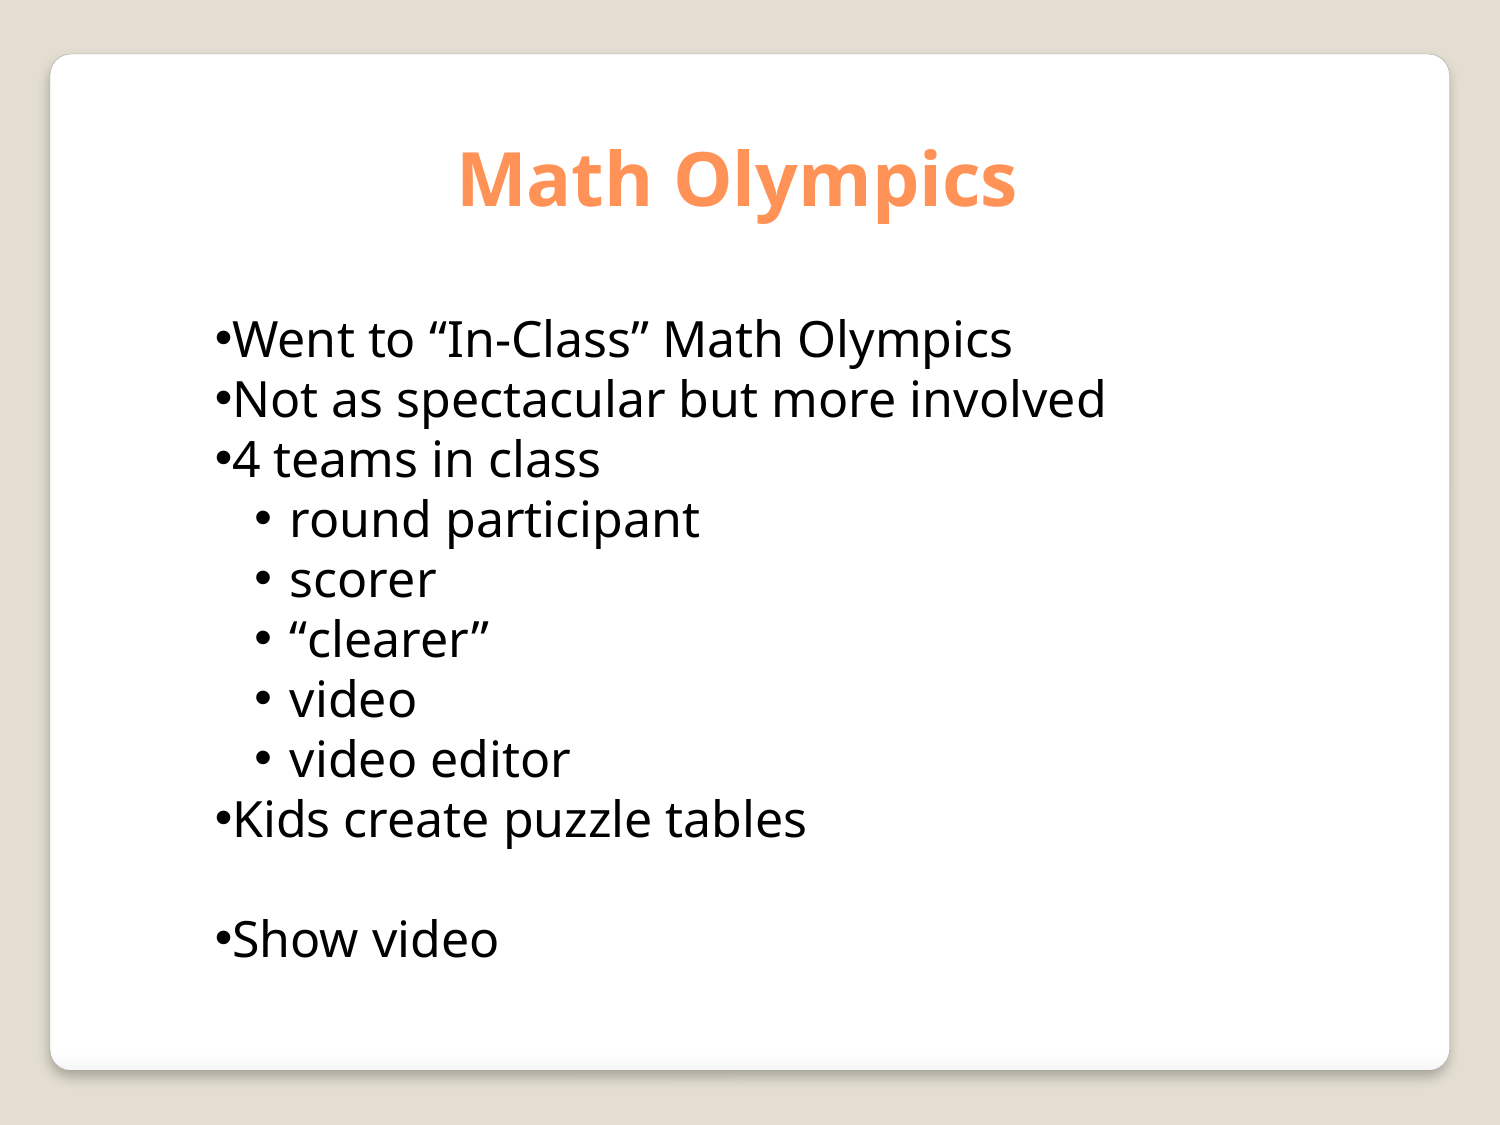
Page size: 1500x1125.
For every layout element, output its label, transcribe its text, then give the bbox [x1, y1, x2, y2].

text_box Went to “In-Class” Math Olympics Not as spectacular but more involved 4 teams in class round participant scorer “clearer” video video editor Kids create puzzle tables Show video [200, 300, 1288, 975]
text_box Math Olympics [99, 0, 1375, 229]
